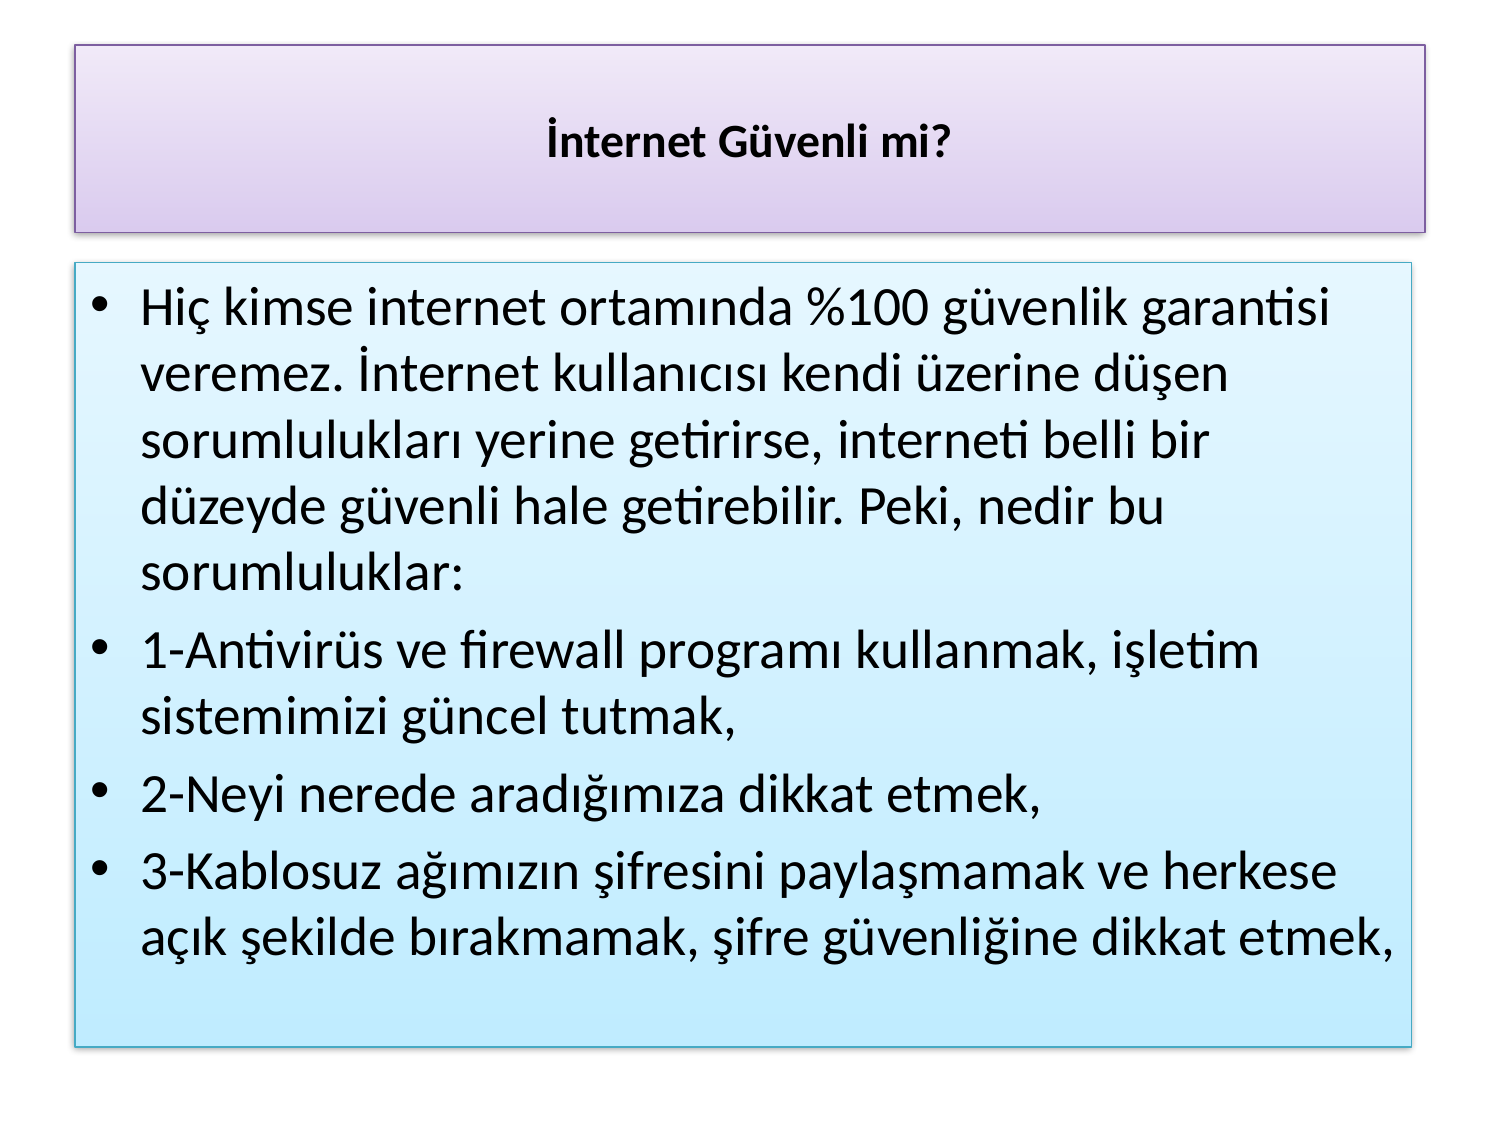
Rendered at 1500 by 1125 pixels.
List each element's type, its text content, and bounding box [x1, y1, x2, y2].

list Hiç kimse internet ortamında %100 güvenlik garantisi veremez. İnternet kullanıcısı kendi üzerine düşen sorumlulukları yerine getirirse, interneti belli bir düzeyde güvenli hale getirebilir. Peki, nedir bu sorumluluklar: 1-Antivirüs ve firewall programı kullanmak, işletim sistemimizi güncel tutmak, 2-Neyi nerede aradığımıza dikkat etmek, 3-Kablosuz ağımızın şifresini paylaşmamak ve herkese açık şekilde bırakmamak, şifre güvenliğine dikkat etmek, [74, 262, 1412, 1048]
title İnternet Güvenli mi? [74, 44, 1426, 233]
